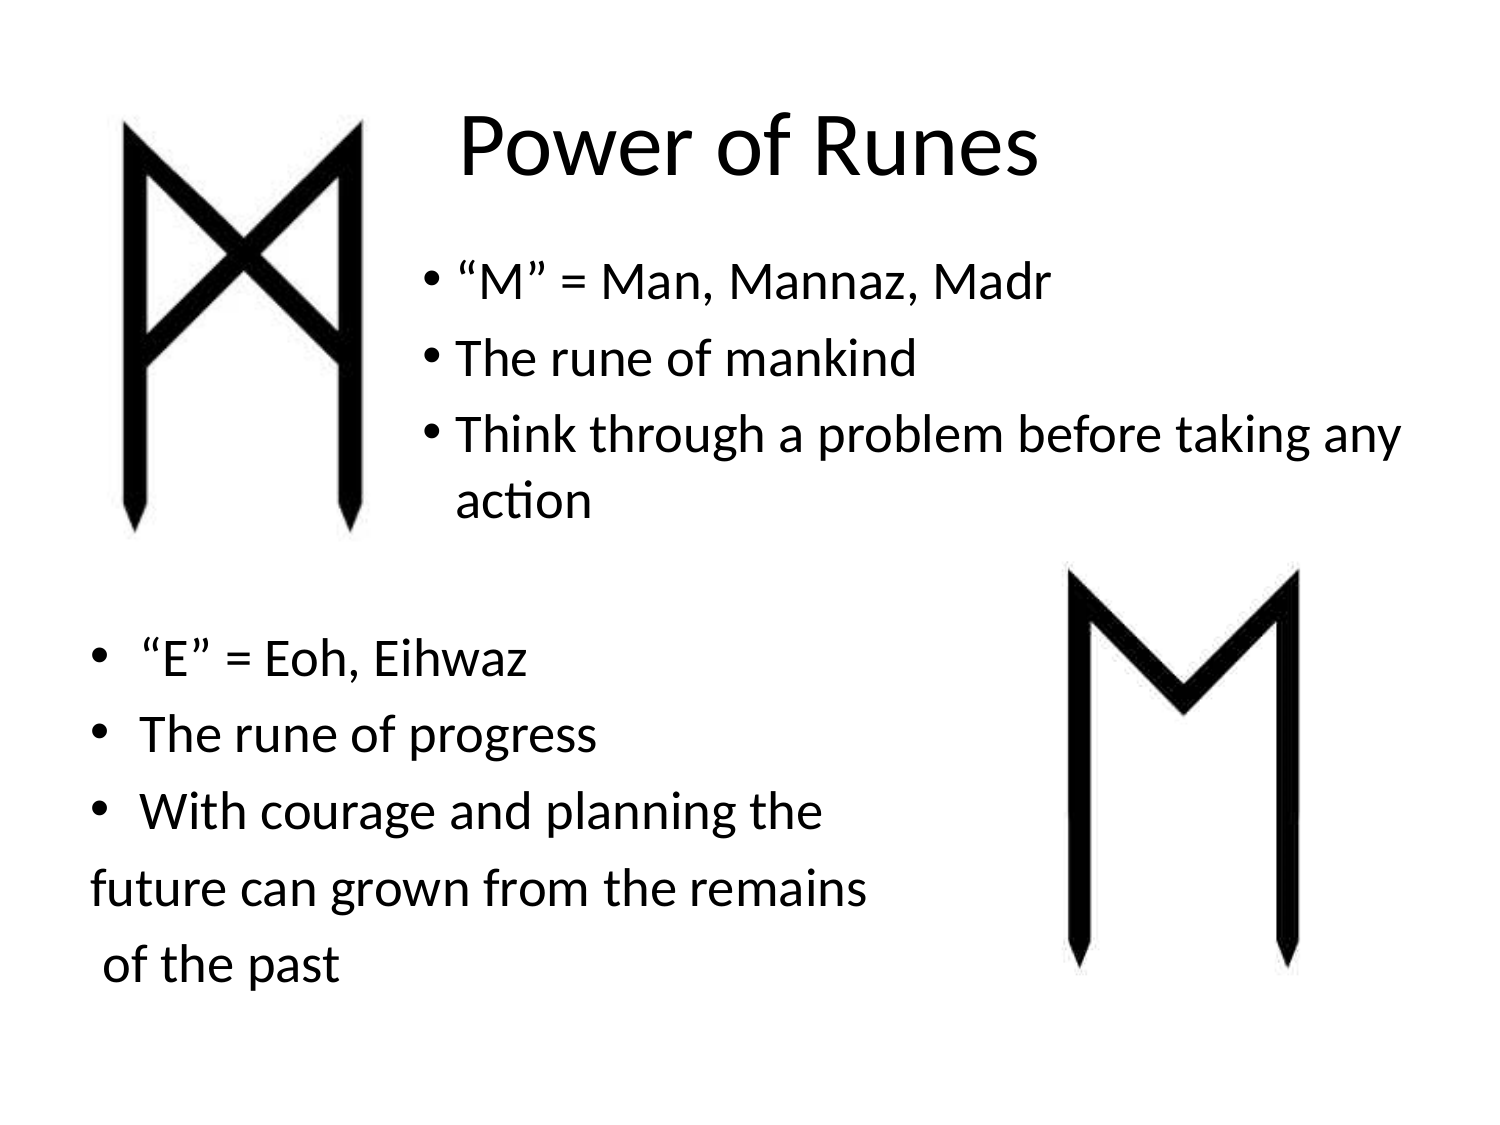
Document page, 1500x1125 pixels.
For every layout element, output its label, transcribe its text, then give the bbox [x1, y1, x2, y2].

picture [1012, 524, 1355, 988]
title Power of Runes [75, 45, 1425, 233]
list “M” = Man, Mannaz, Madr The rune of mankind Think through a problem before taking any action “E” = Eoh, Eihwaz The rune of progress With courage and planning the future can grown from the remains of the past [75, 237, 1425, 1005]
picture [74, 99, 411, 551]
